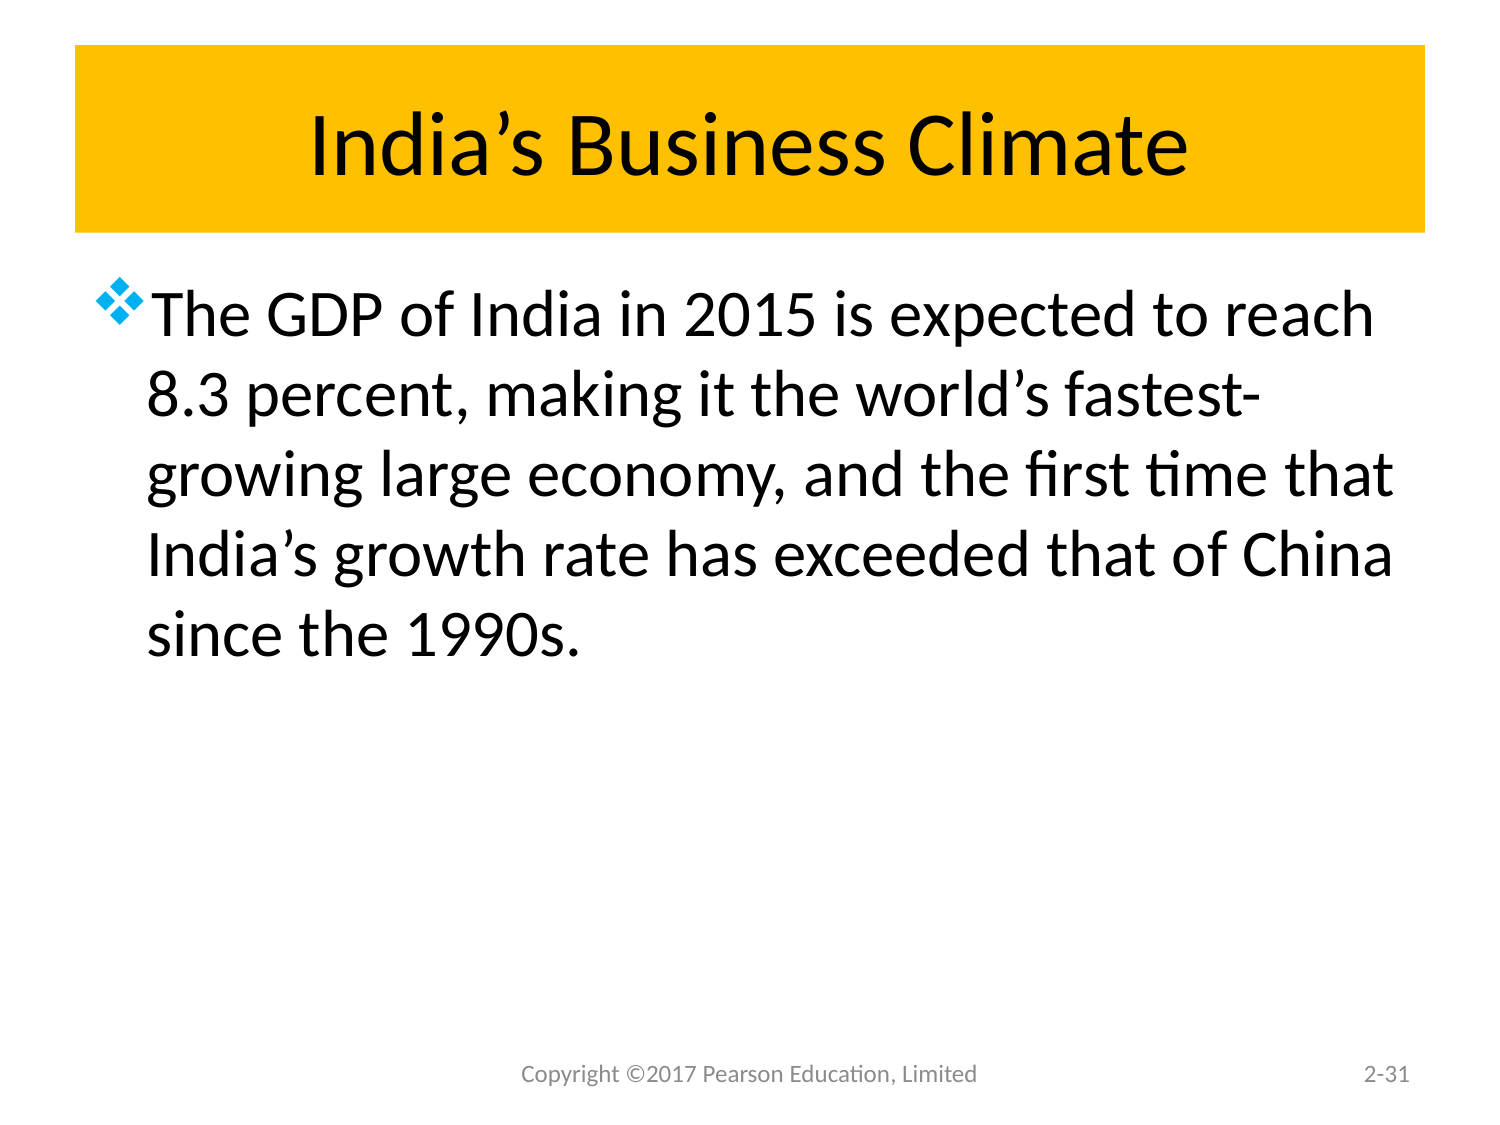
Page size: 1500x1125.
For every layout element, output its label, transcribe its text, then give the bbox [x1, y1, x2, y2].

list The GDP of India in 2015 is expected to reach 8.3 percent, making it the world’s fastest-growing large economy, and the first time that India’s growth rate has exceeded that of China since the 1990s. [75, 262, 1425, 1005]
title India’s Business Climate [75, 45, 1425, 233]
slide_number 2-31 [1074, 1042, 1425, 1103]
footer Copyright ©2017 Pearson Education, Limited [500, 1042, 1000, 1103]
